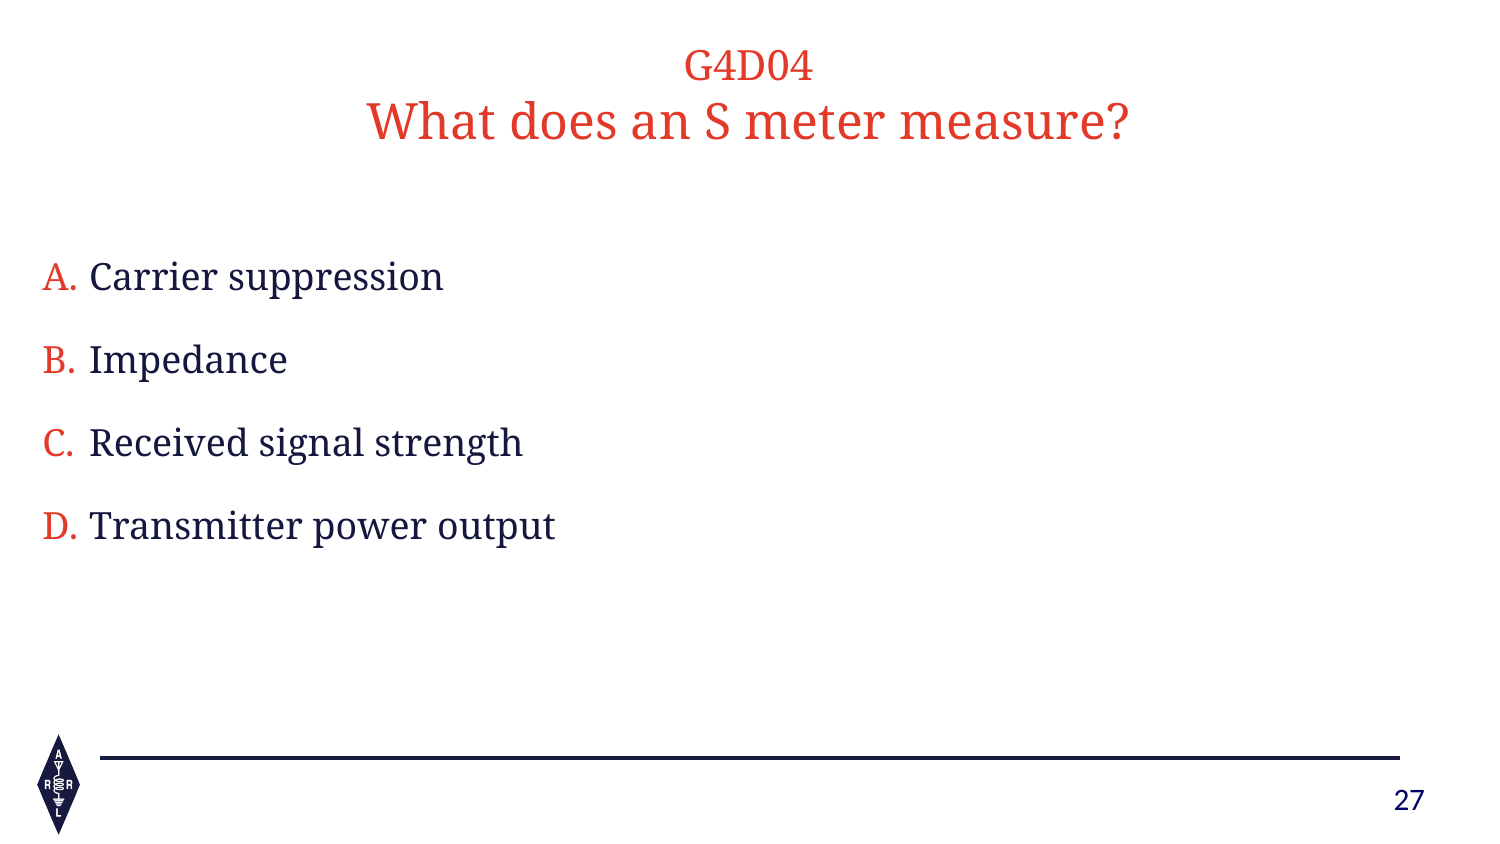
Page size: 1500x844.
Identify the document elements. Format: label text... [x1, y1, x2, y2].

picture [37, 734, 80, 835]
slide_number 27 [1074, 768, 1425, 827]
list Carrier suppression Impedance Received signal strength Transmitter power output [42, 224, 1449, 738]
title G4D04 What does an S meter measure? [23, 33, 1473, 202]
